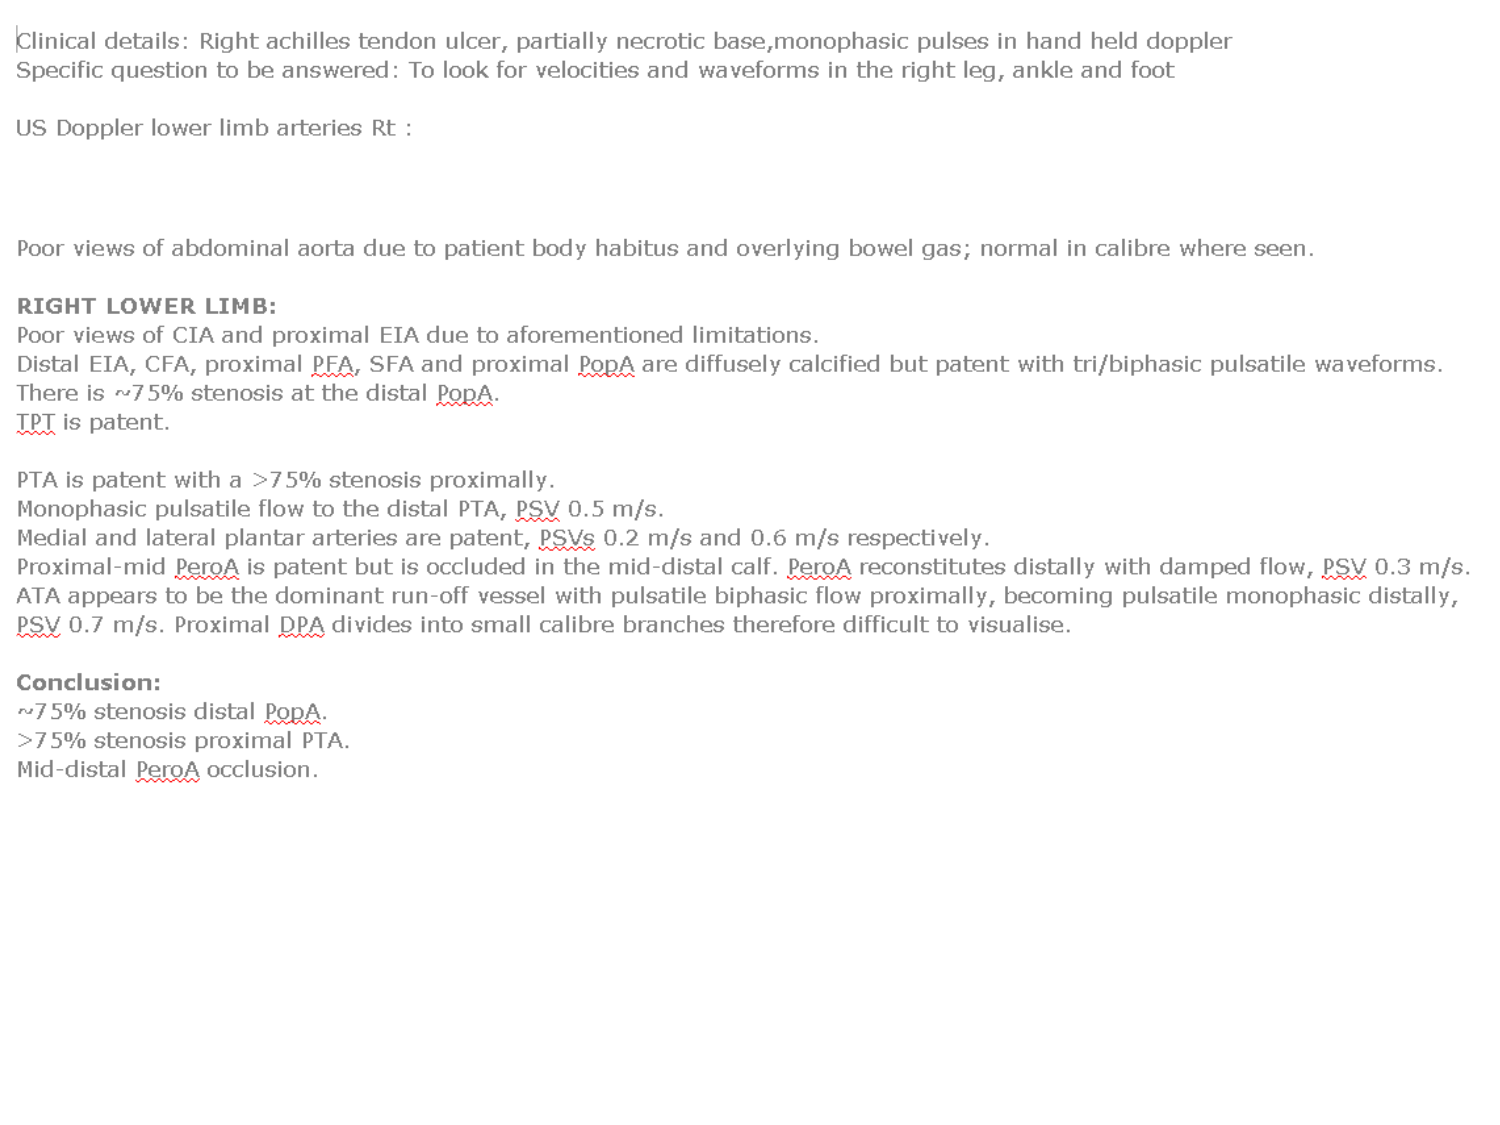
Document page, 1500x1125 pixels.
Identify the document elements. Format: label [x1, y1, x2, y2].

picture [16, 232, 1481, 793]
picture [16, 24, 1481, 157]
